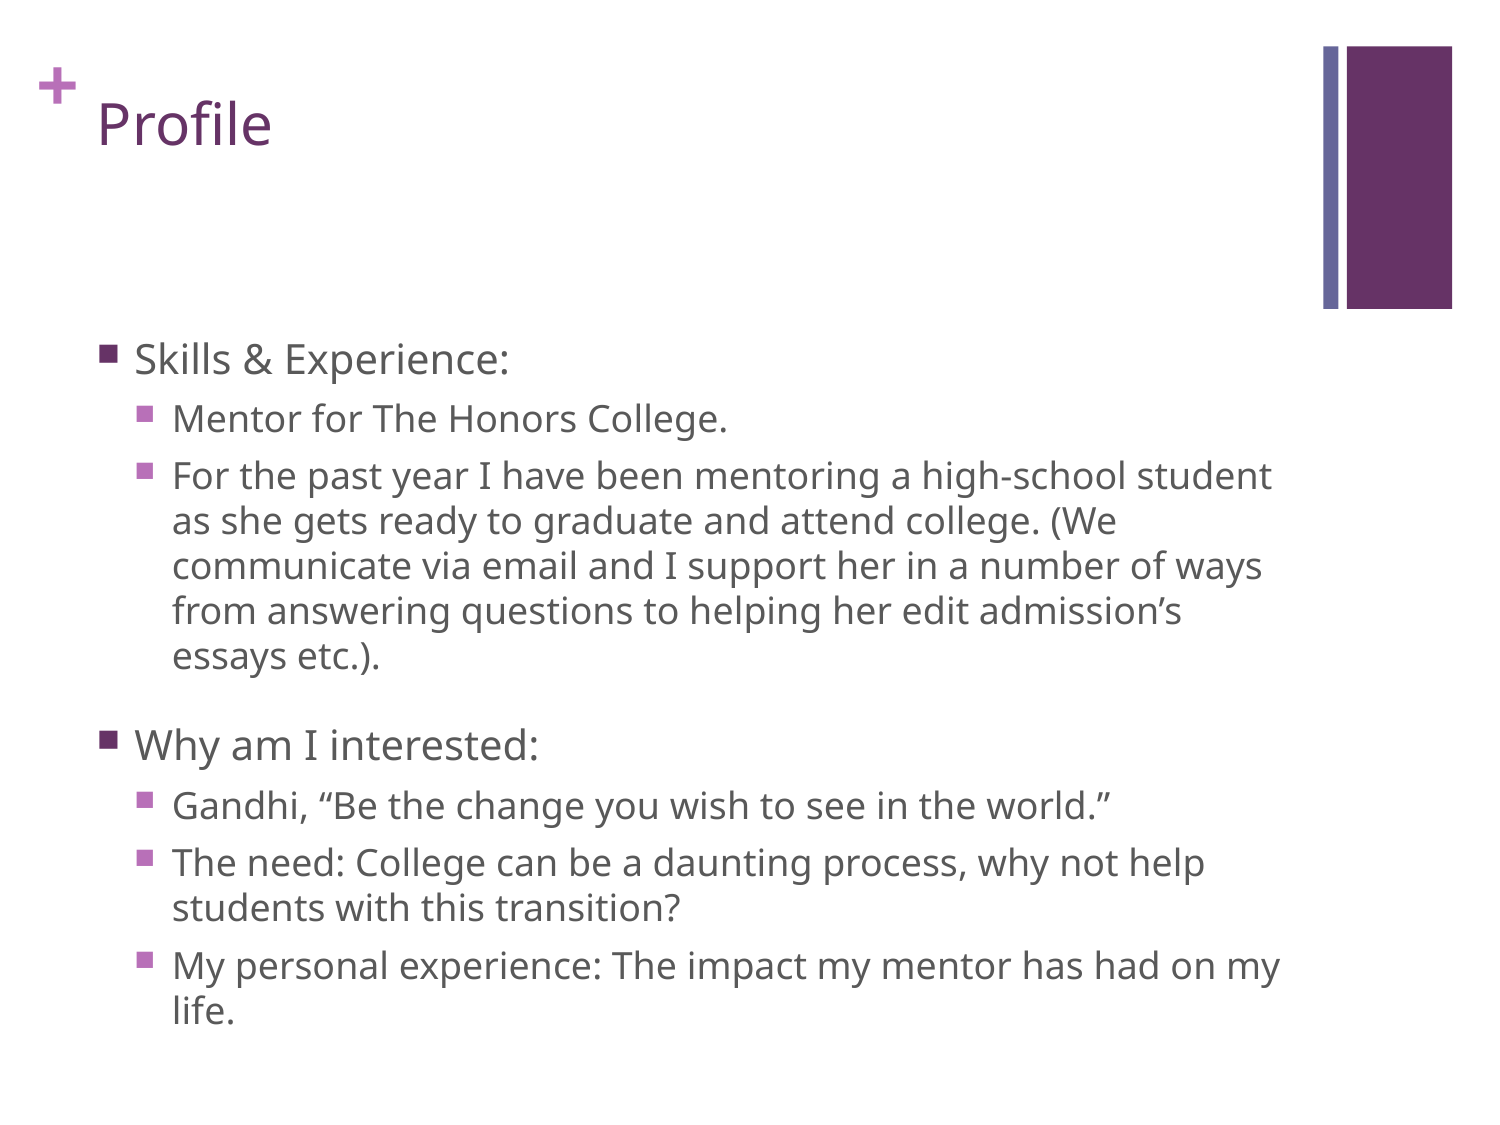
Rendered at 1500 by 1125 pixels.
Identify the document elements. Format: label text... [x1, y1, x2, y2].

title Profile [81, 79, 1322, 263]
list Skills & Experience: Mentor for The Honors College. For the past year I have been mentoring a high-school student as she gets ready to graduate and attend college. (We communicate via email and I support her in a number of ways from answering questions to helping her edit admission’s essays etc.). Why am I interested: Gandhi, “Be the change you wish to see in the world.” The need: College can be a daunting process, why not help students with this transition? My personal experience: The impact my mentor has had on my life. [81, 324, 1322, 1005]
